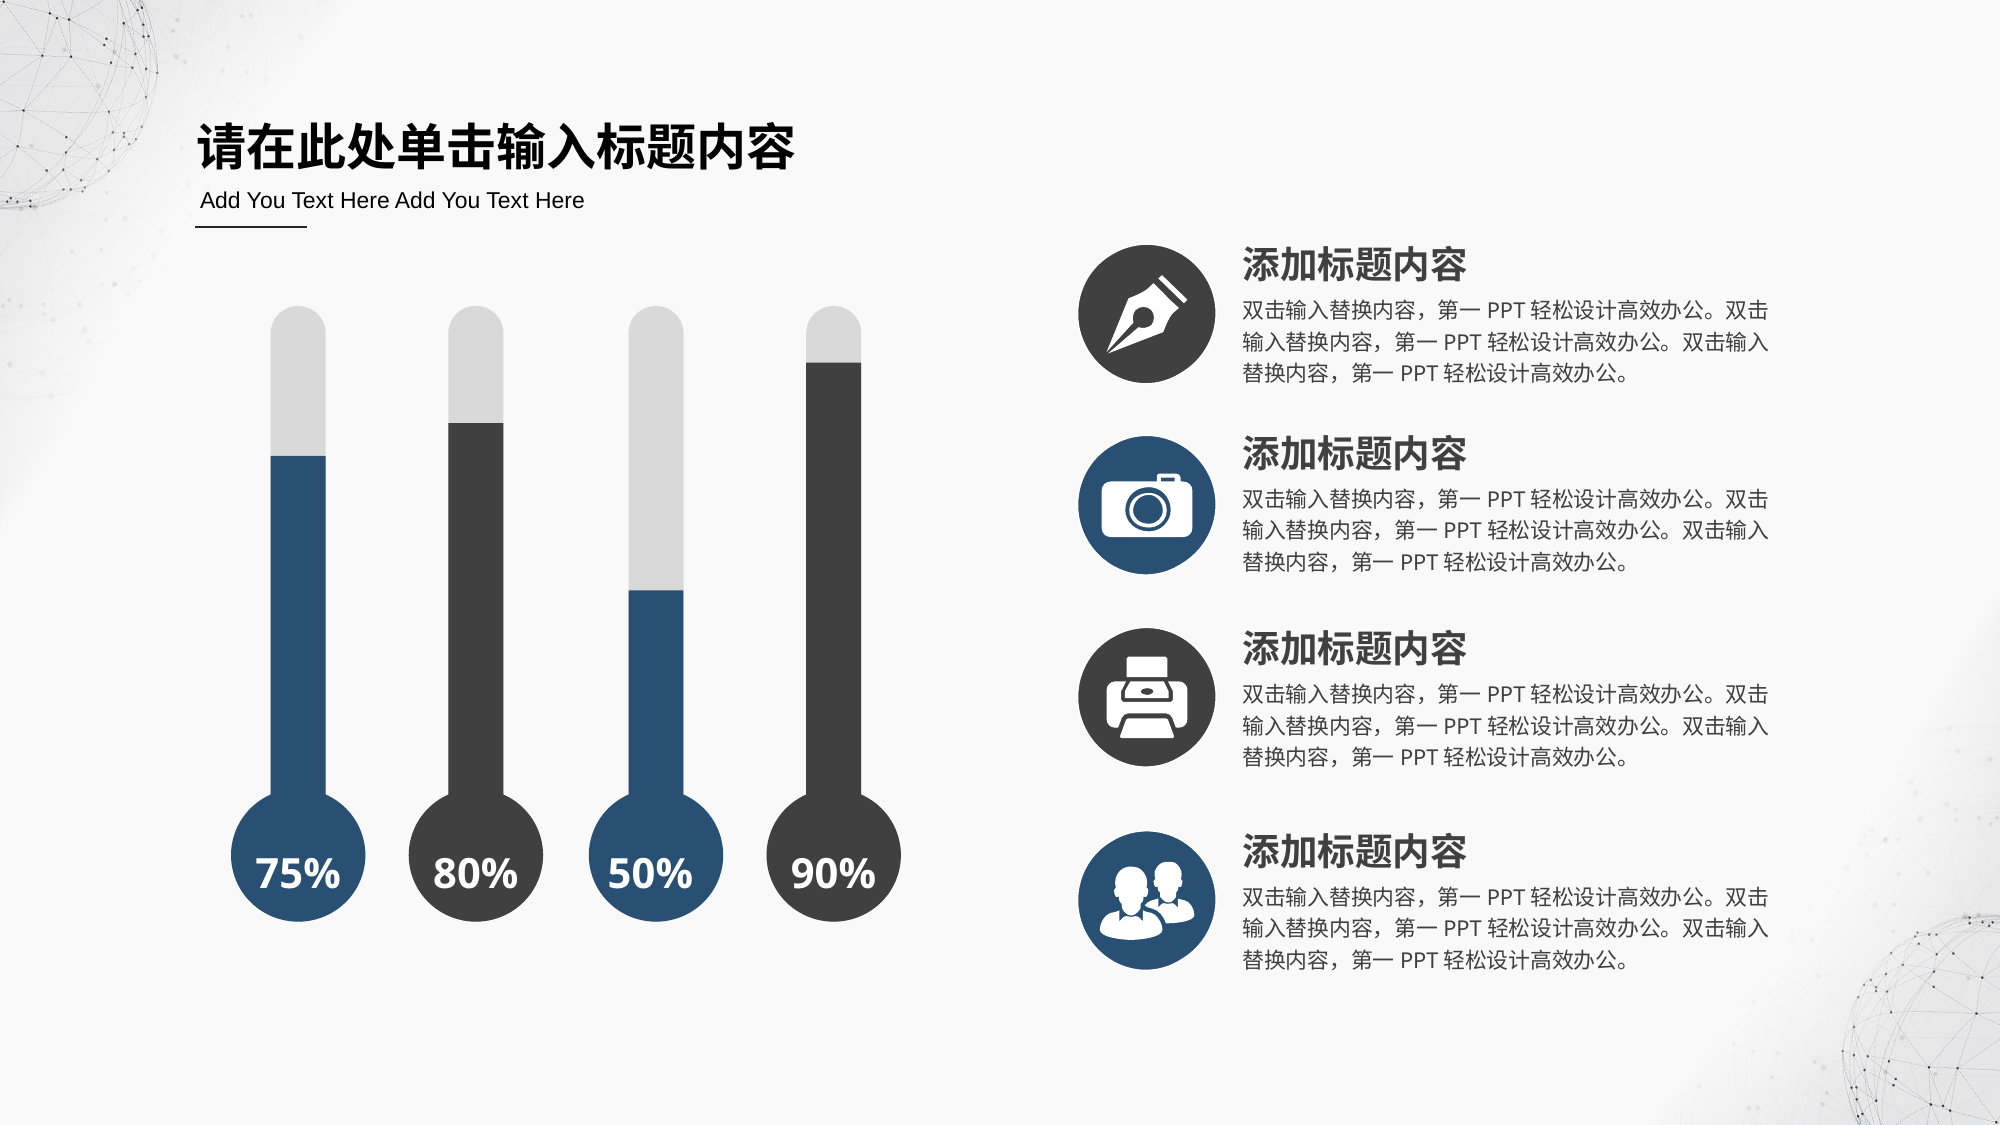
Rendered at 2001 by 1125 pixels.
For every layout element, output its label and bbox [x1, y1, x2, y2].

text_box [224, 305, 907, 922]
text_box [1067, 820, 1227, 982]
picture [0, 0, 2000, 1125]
text_box [185, 110, 875, 228]
text_box [1227, 422, 1798, 584]
text_box [1227, 820, 1798, 982]
text_box [1067, 617, 1227, 778]
text_box [1227, 617, 1798, 780]
text_box [1067, 234, 1227, 395]
text_box [1227, 233, 1798, 395]
text_box [1067, 425, 1227, 586]
